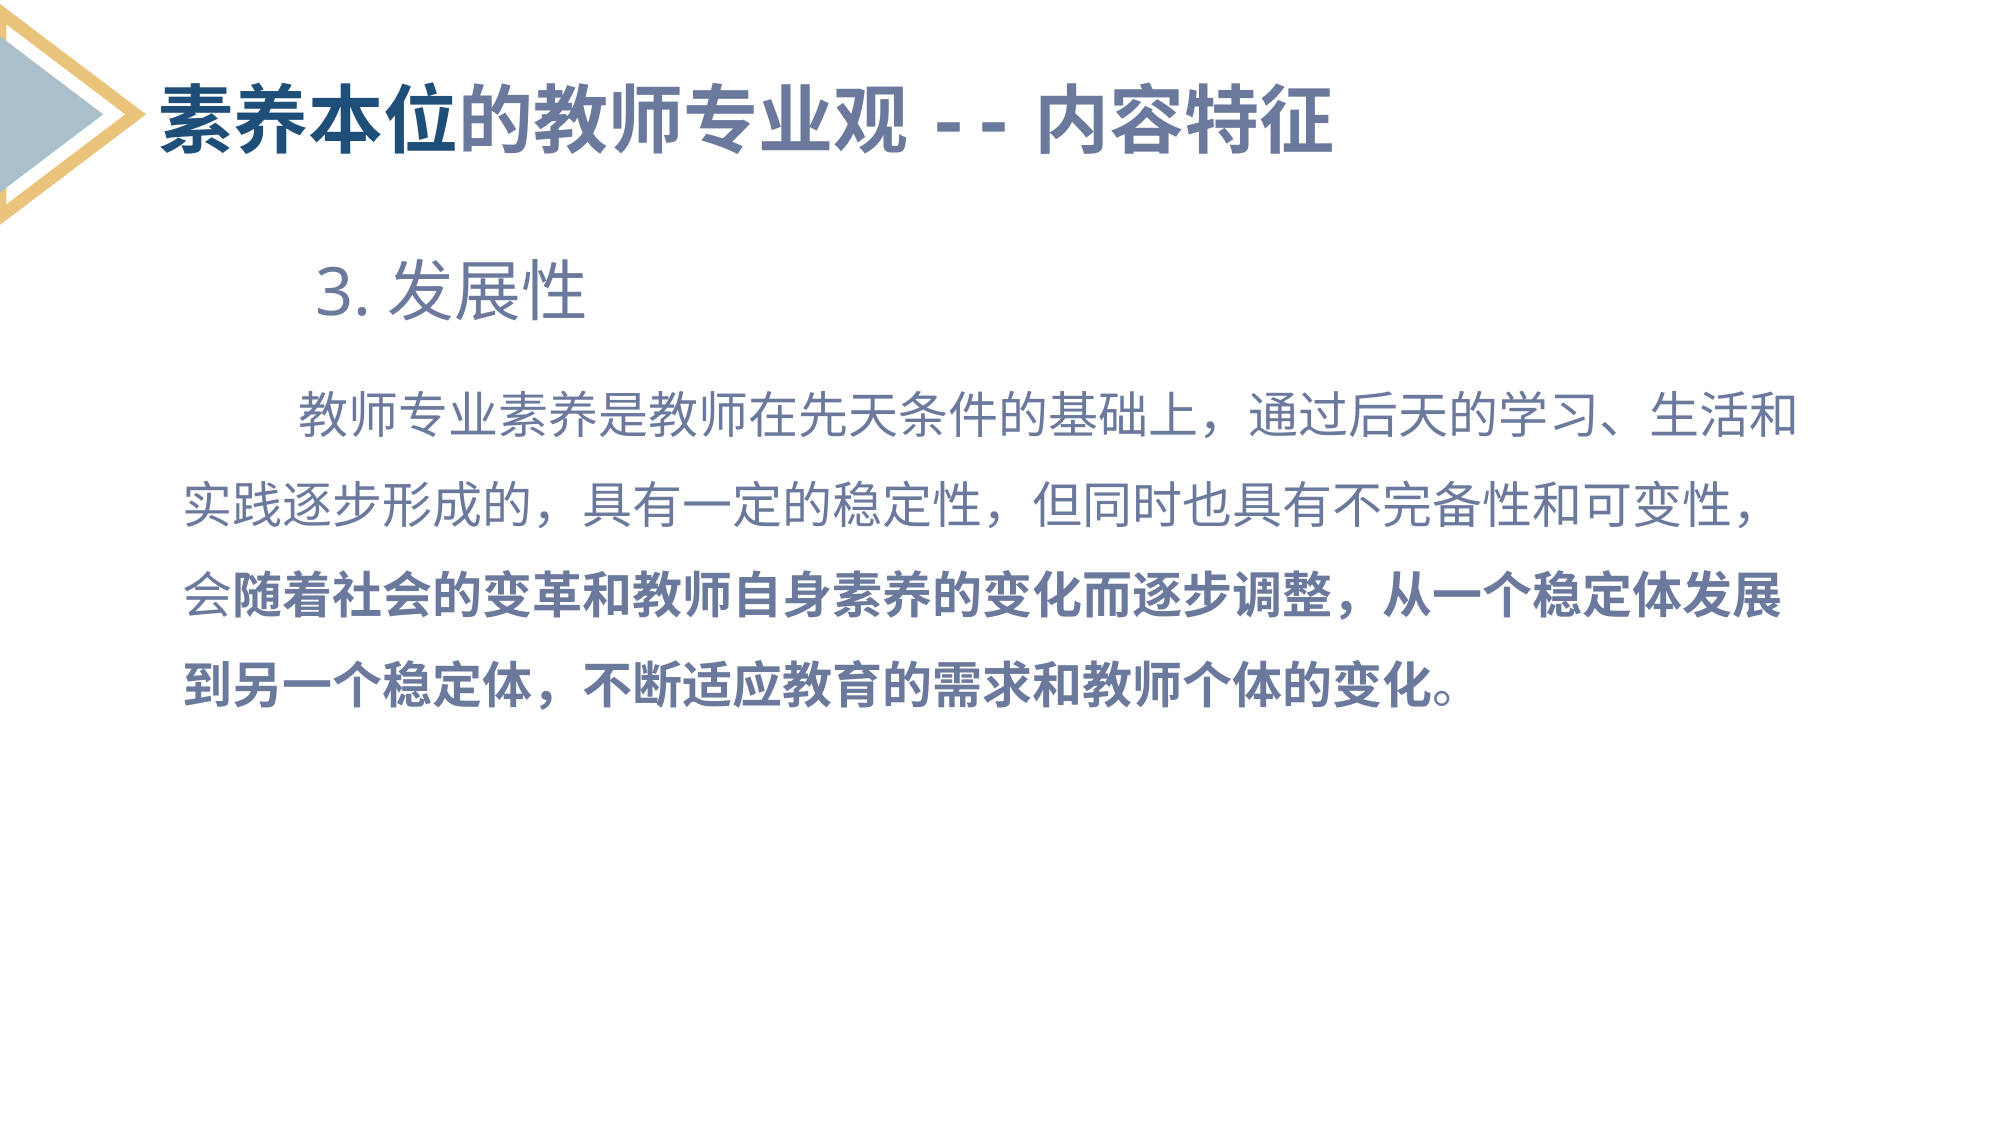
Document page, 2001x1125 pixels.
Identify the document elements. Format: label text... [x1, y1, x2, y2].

text_box [0, 10, 138, 219]
text_box 3.发展性 教师专业素养是教师在先天条件的基础上，通过后天的学习、生活和实践逐步形成的，具有一定的稳定性，但同时也具有不完备性和可变性，会随着社会的变革和教师自身素养的变化而逐步调整，从一个稳定体发展到另一个稳定体，不断适应教育的需求和教师个体的变化。 [167, 241, 1814, 1048]
text_box [0, 34, 105, 194]
text_box 素养本位的教师专业观--内容特征 [143, 65, 1465, 171]
